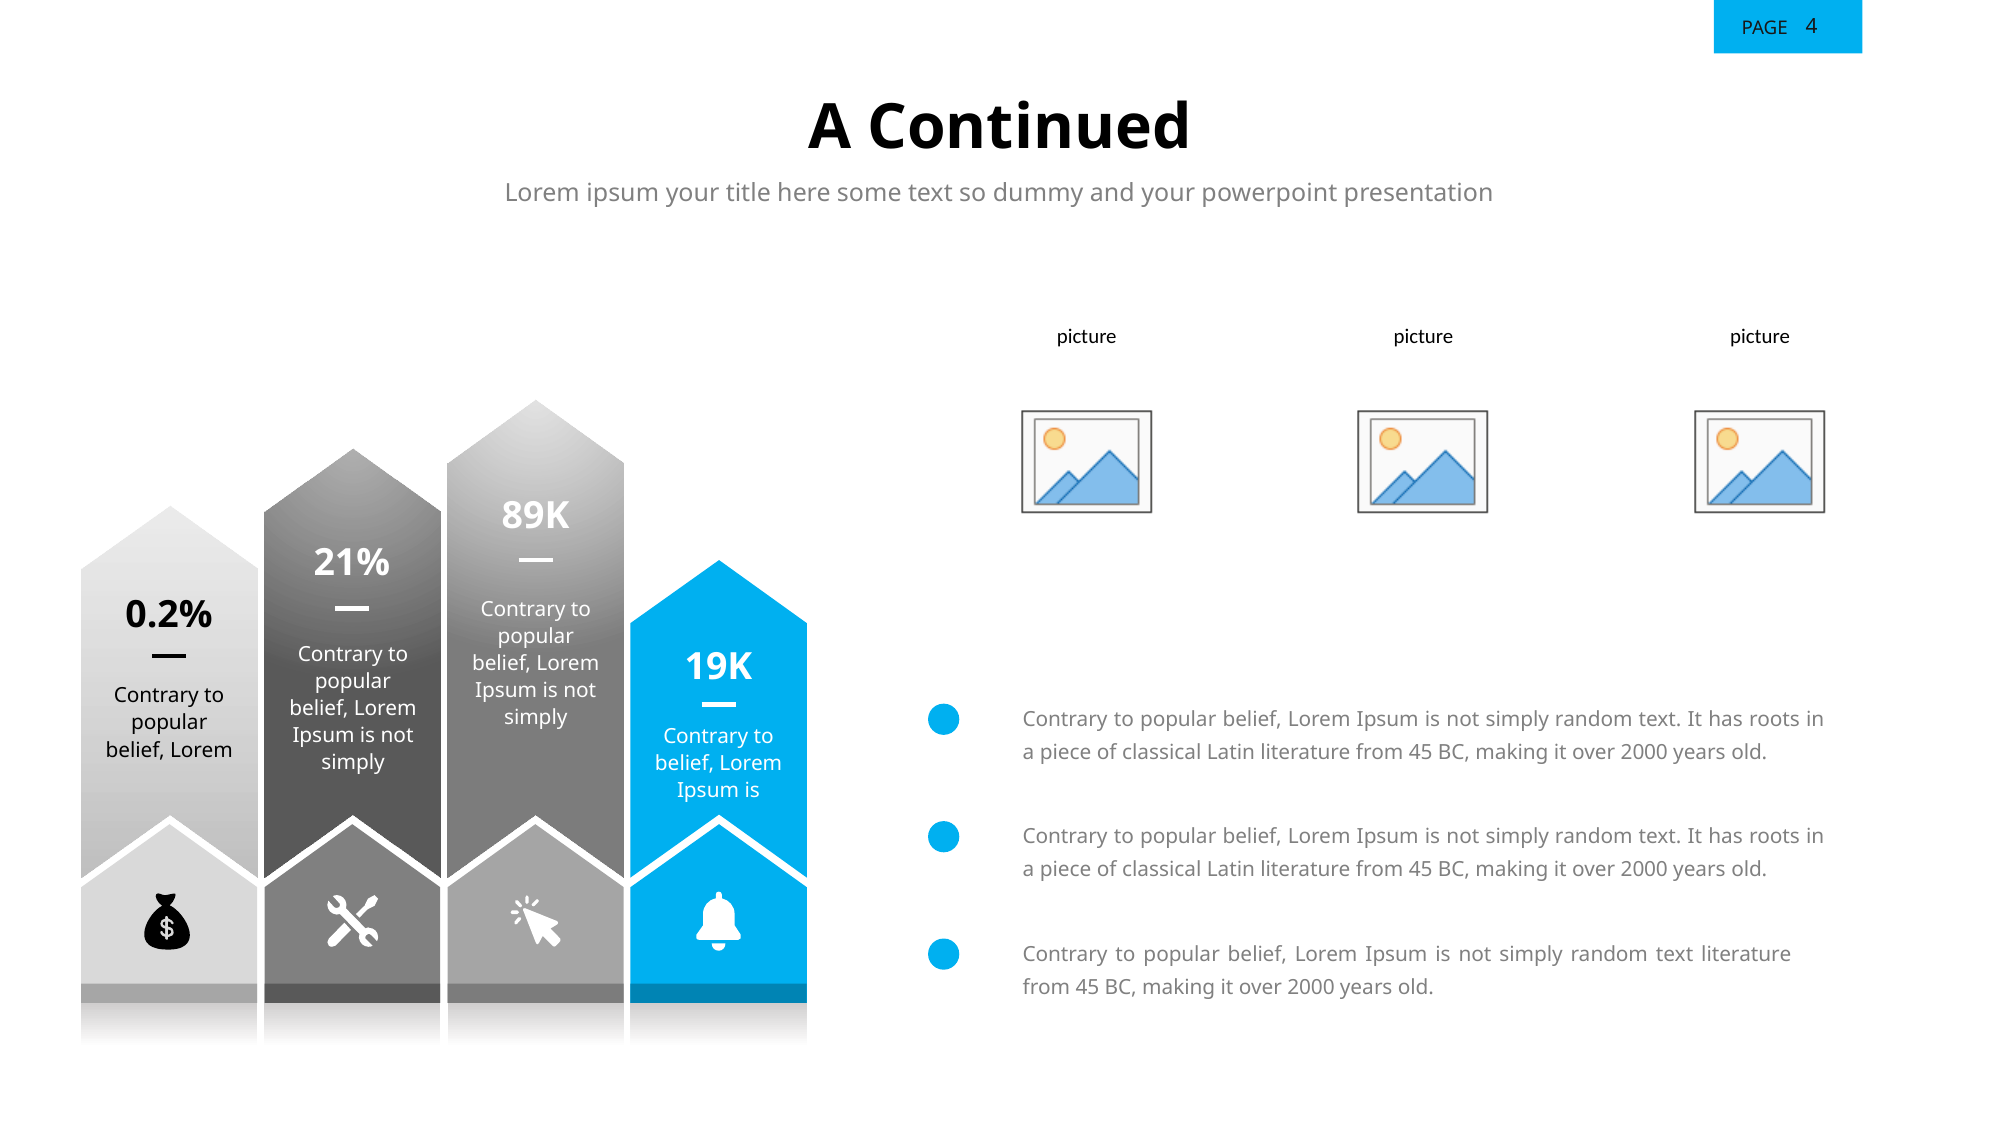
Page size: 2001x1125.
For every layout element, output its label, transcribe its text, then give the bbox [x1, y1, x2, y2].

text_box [81, 399, 807, 1047]
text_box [927, 924, 1807, 1004]
picture [1264, 315, 1583, 609]
picture [927, 315, 1246, 609]
subtitle Lorem ipsum your title here some text so dummy and your powerpoint presentation [137, 179, 1863, 221]
picture [1601, 315, 1919, 609]
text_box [927, 806, 1839, 887]
slide_number 4 [1790, 10, 1867, 43]
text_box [927, 689, 1839, 769]
title A Continued [137, 78, 1863, 179]
